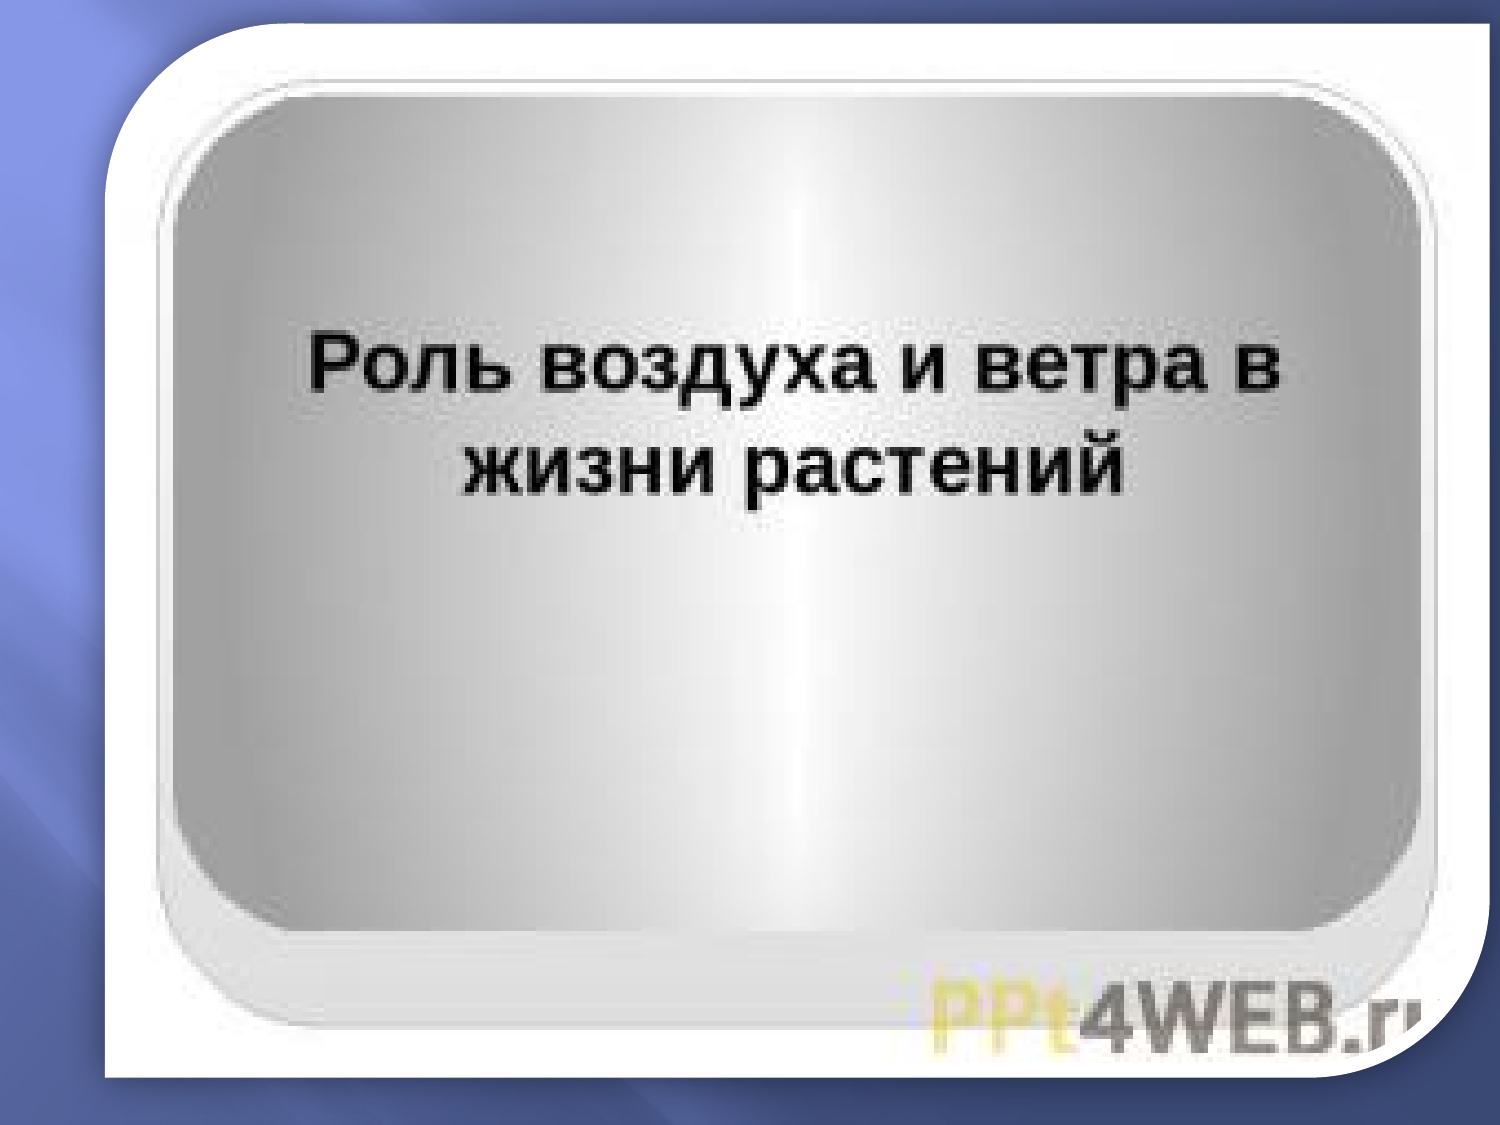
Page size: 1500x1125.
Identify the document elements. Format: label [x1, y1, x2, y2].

picture [111, 30, 1483, 1071]
